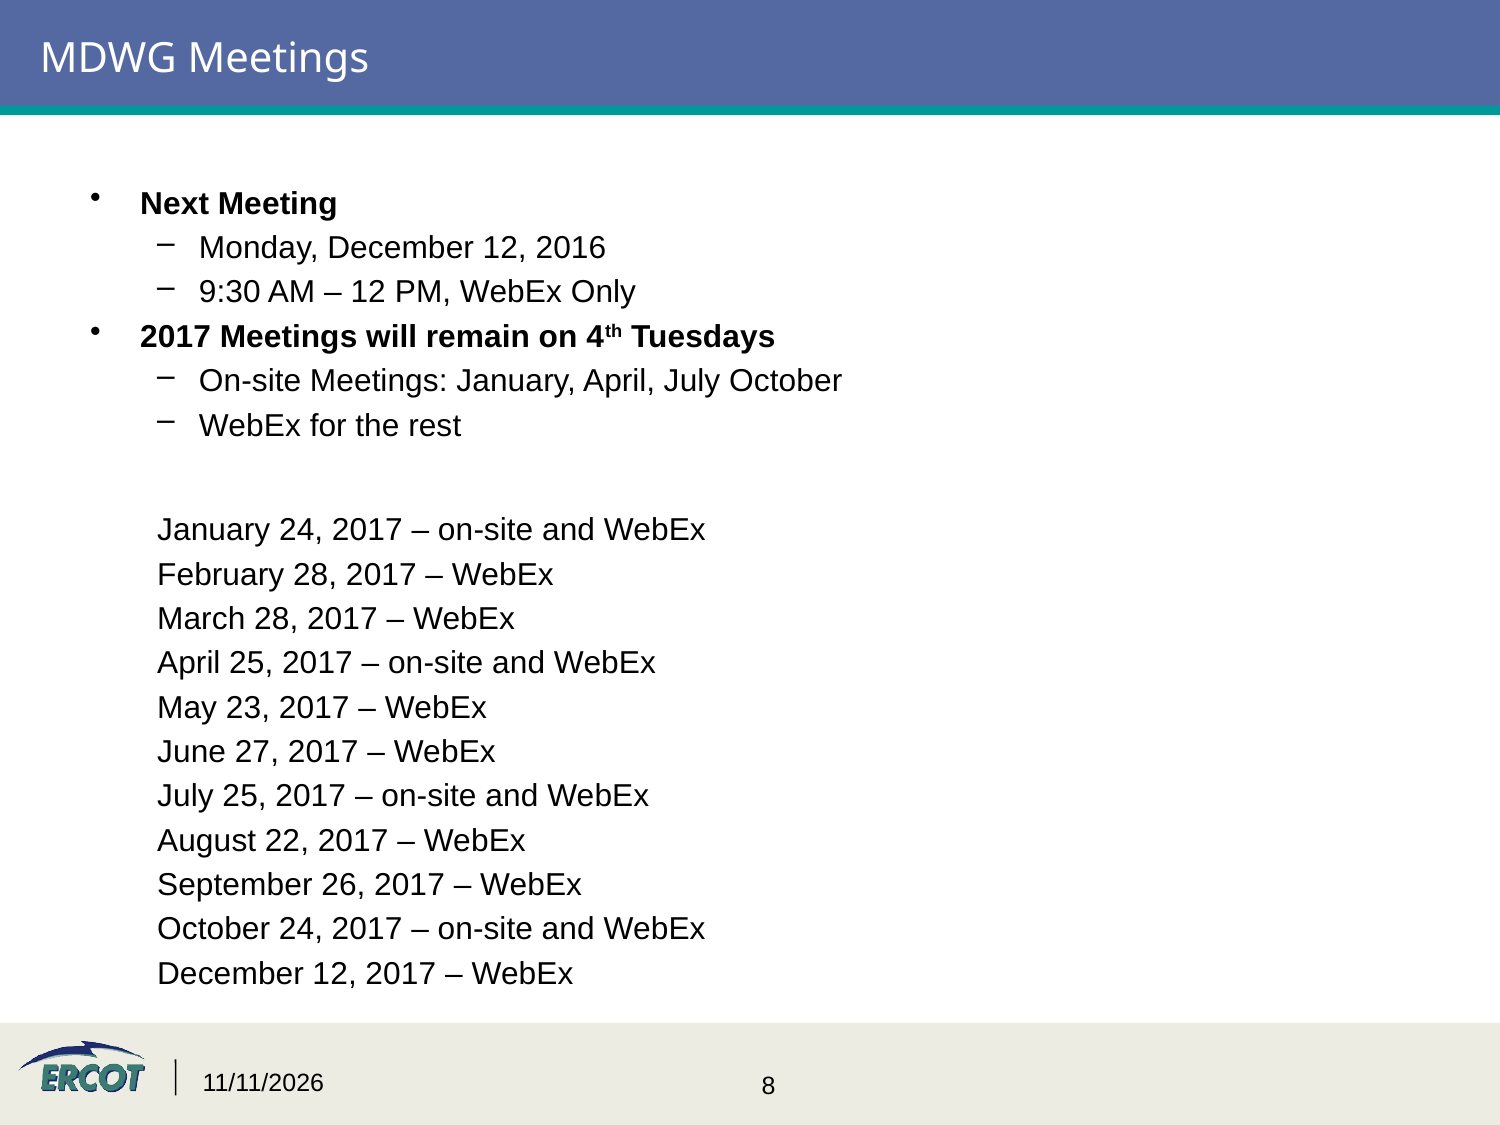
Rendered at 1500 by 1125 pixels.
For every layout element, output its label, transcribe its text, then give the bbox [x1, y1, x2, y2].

title MDWG Meetings [24, 0, 1450, 113]
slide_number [187, 1059, 538, 1113]
list Next Meeting Monday, December 12, 2016 9:30 AM – 12 PM, WebEx Only 2017 Meetings will remain on 4th Tuesdays On-site Meetings: January, April, July October WebEx for the rest January 24, 2017 – on-site and WebEx February 28, 2017 – WebEx March 28, 2017 – WebEx April 25, 2017 – on-site and WebEx May 23, 2017 – WebEx June 27, 2017 – WebEx July 25, 2017 – on-site and WebEx August 22, 2017 – WebEx September 26, 2017 – WebEx October 24, 2017 – on-site and WebEx December 12, 2017 – WebEx [75, 174, 1425, 1000]
picture [10, 1031, 151, 1111]
